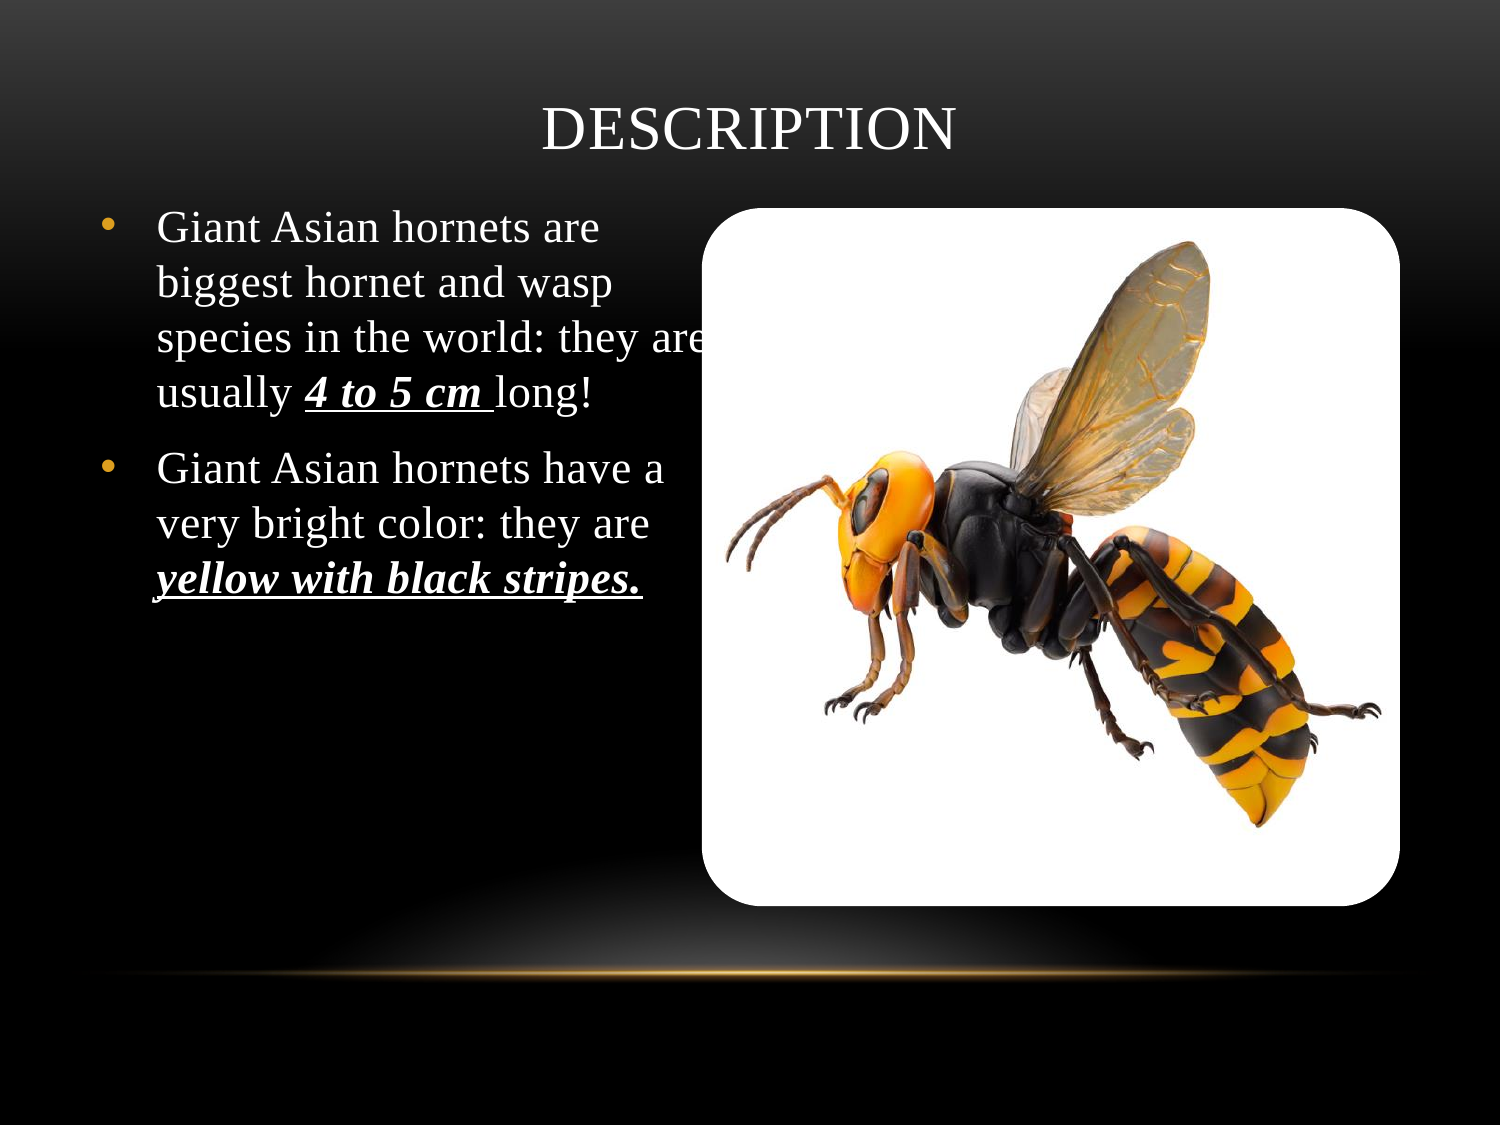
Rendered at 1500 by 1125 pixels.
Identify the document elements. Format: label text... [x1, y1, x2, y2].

title Description [100, 66, 1401, 162]
picture [0, 0, 1500, 1125]
list Giant Asian hornets are biggest hornet and wasp species in the world: they are usually 4 to 5 cm long! Giant Asian hornets have a very bright color: they are yellow with black stripes. [100, 196, 713, 872]
text_box [701, 208, 1400, 907]
